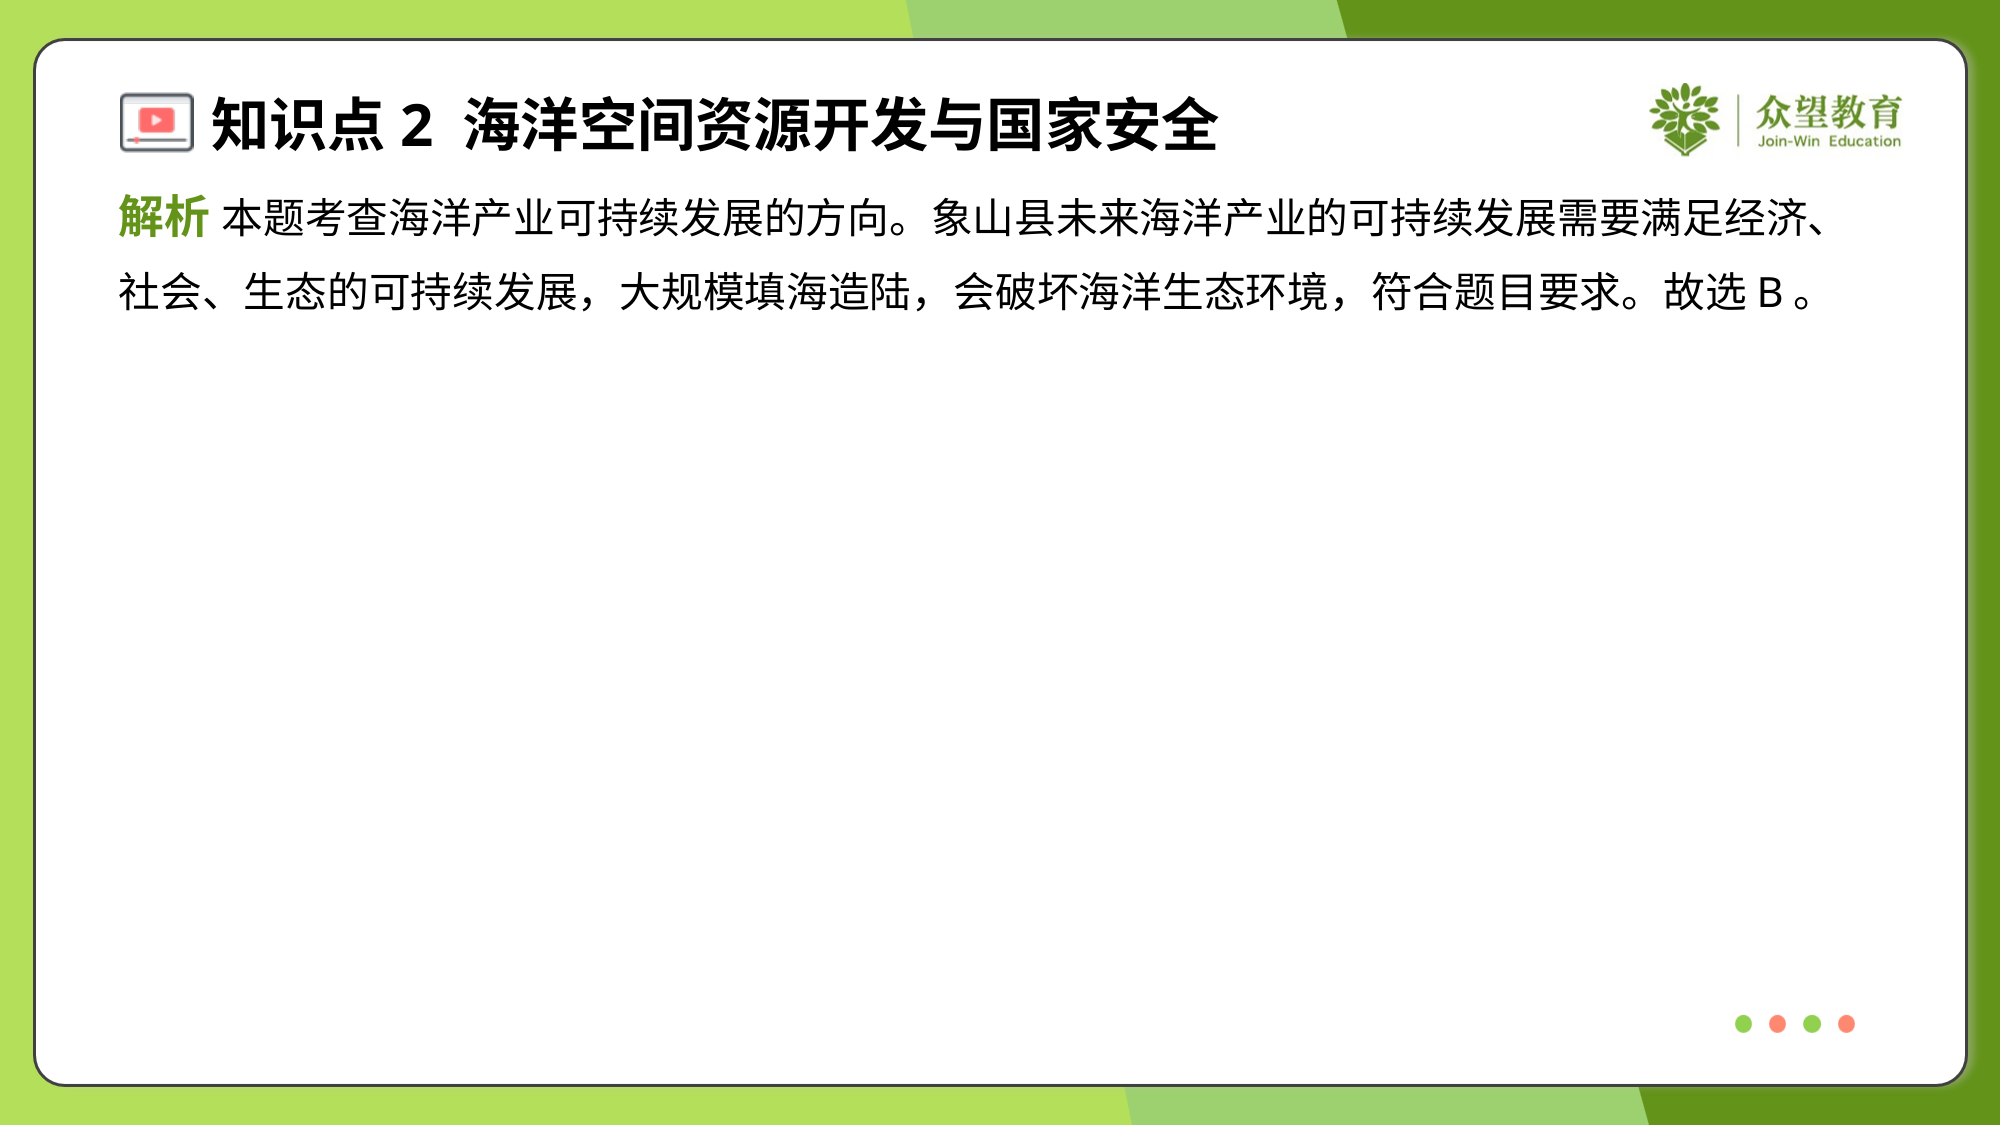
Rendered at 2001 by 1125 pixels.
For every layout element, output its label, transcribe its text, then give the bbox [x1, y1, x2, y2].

picture [0, 0, 2000, 1125]
text_box 解析 本题考查海洋产业可持续发展的方向。象山县未来海洋产业的可持续发展需要满足经济、 社会、生态的可持续发展，大规模填海造陆，会破坏海洋生态环境，符合题目要求。故选B。 [118, 159, 1883, 309]
